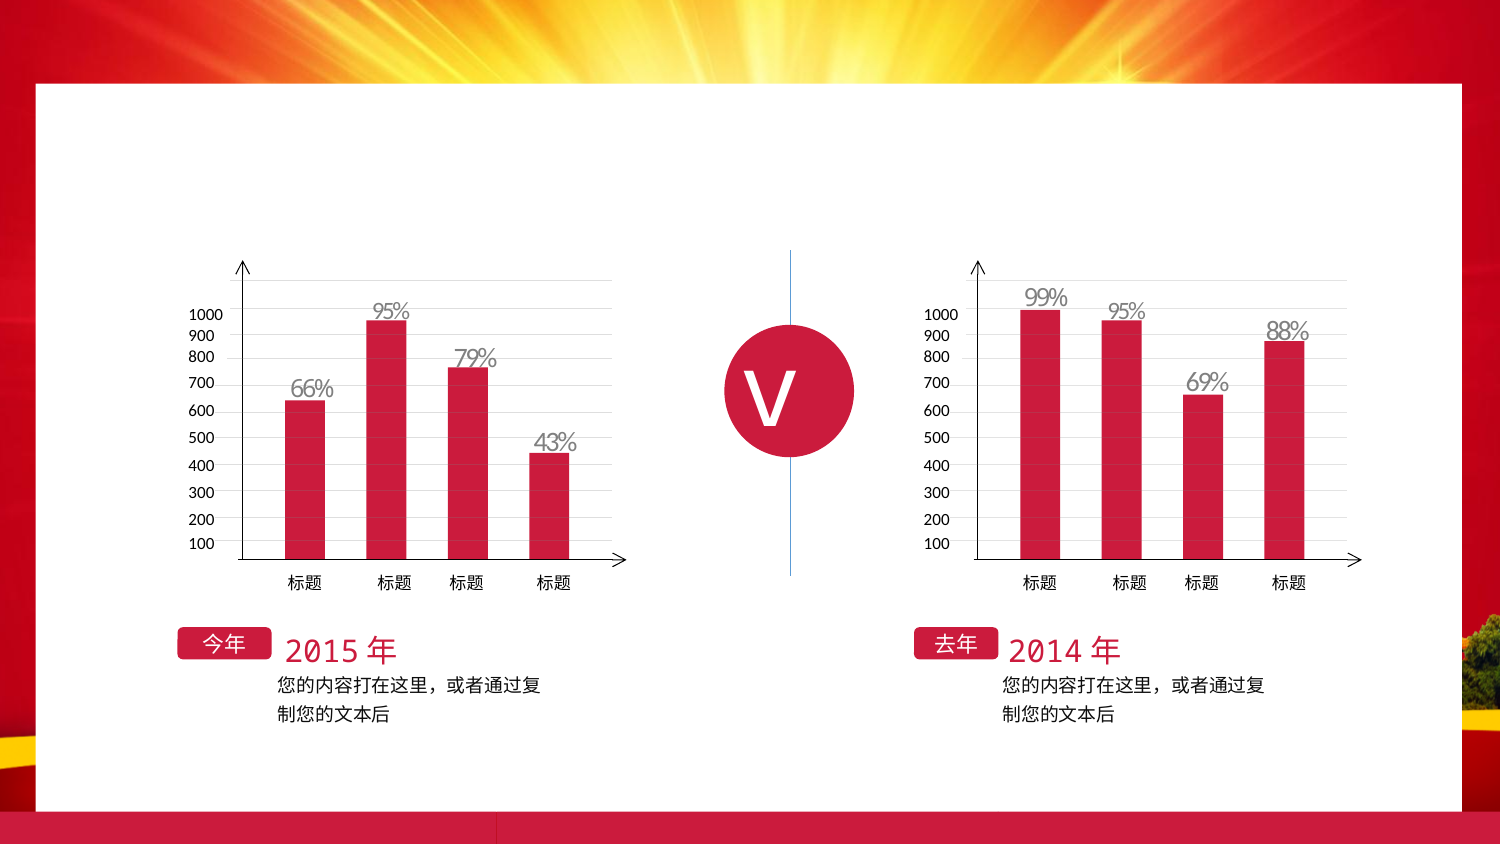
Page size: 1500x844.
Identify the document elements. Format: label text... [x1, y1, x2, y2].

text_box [179, 260, 627, 598]
text_box [0, 811, 496, 844]
text_box 2015年 [273, 612, 422, 669]
text_box 您的内容打在这里，或者通过复制您的文本后 [266, 661, 555, 731]
text_box 去年 [912, 626, 1000, 661]
text_box 今年 [176, 626, 273, 661]
text_box [496, 811, 997, 844]
text_box 您的内容打在这里，或者通过复制您的文本后 [991, 661, 1280, 731]
text_box 2014年 [996, 612, 1145, 669]
picture [0, 0, 1500, 811]
text_box [997, 811, 1500, 844]
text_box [724, 250, 855, 577]
text_box vs [724, 316, 872, 579]
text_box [914, 260, 1362, 598]
